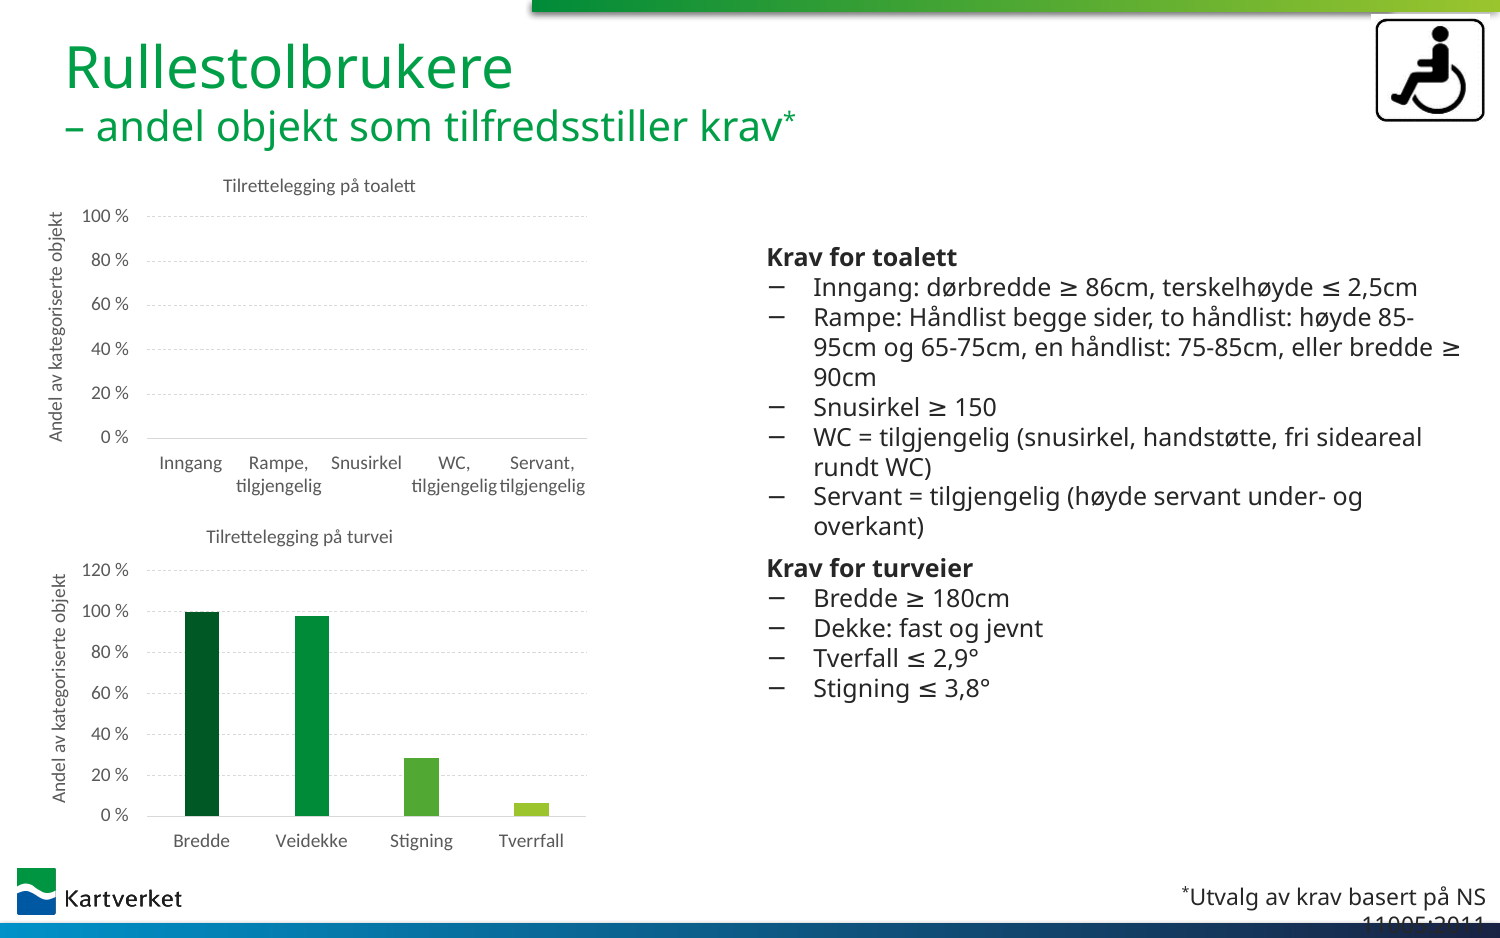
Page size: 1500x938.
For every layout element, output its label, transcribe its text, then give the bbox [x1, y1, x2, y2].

text_box Krav for turveier Bredde ≥ 180cm Dekke: fast og jevnt Tverfall ≤ 2,9° Stigning ≤ 3,8° [751, 545, 1483, 710]
text_box *Utvalg av krav basert på NS 11005:2011 [1068, 873, 1500, 938]
picture [41, 166, 598, 505]
picture [41, 520, 598, 859]
picture [1371, 13, 1491, 127]
text_box Rullestolbrukere – andel objekt som tilfredsstiller krav* [49, 14, 1431, 158]
text_box Krav for toalett Inngang: dørbredde ≥ 86cm, terskelhøyde ≤ 2,5cm Rampe: Håndlist begge sider, to håndlist: høyde 85-95cm og 65-75cm, en håndlist: 75-85cm, eller bredde ≥ 90cm Snusirkel ≥ 150 WC = tilgjengelig (snusirkel, handstøtte, fri sideareal rundt WC) Servant = tilgjengelig (høyde servant under- og overkant) [751, 234, 1483, 545]
